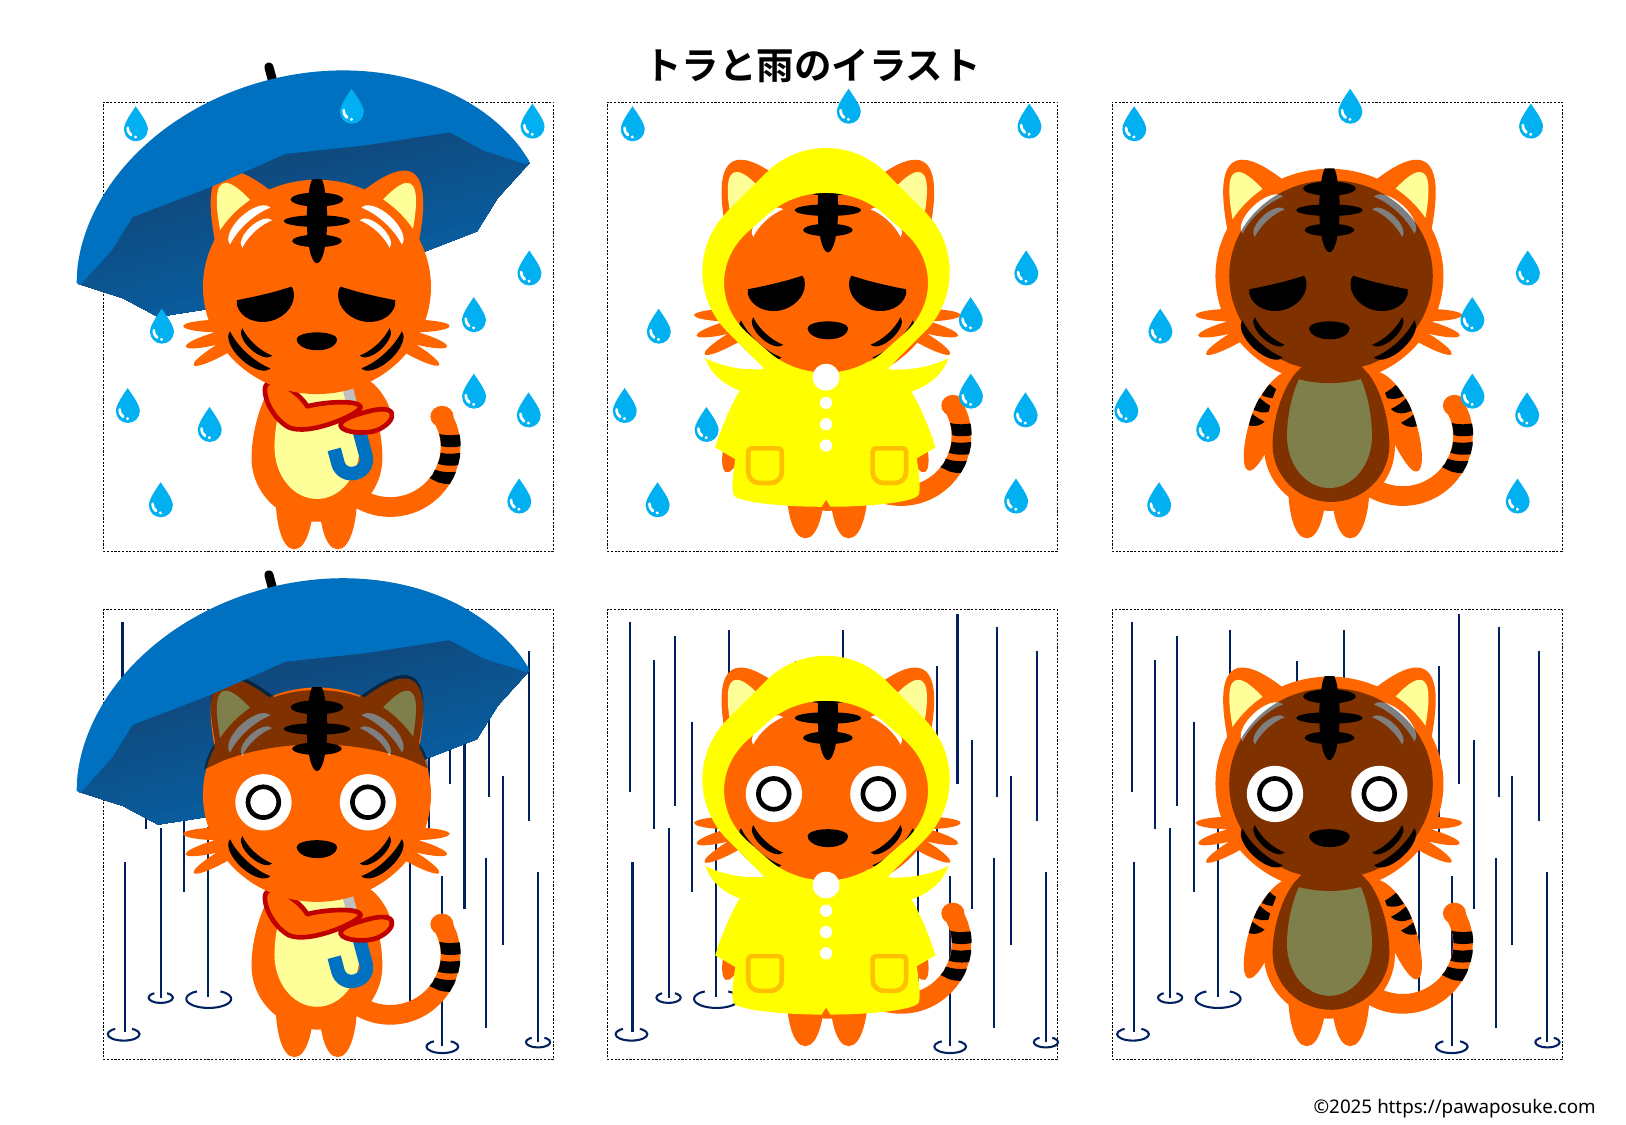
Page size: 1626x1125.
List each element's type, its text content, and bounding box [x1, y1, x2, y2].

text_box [615, 613, 1059, 1054]
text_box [78, 61, 545, 550]
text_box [1116, 613, 1560, 1054]
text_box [70, 569, 551, 1058]
text_box トラと雨のイラスト [629, 34, 996, 87]
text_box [1114, 88, 1544, 539]
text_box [612, 88, 1042, 539]
